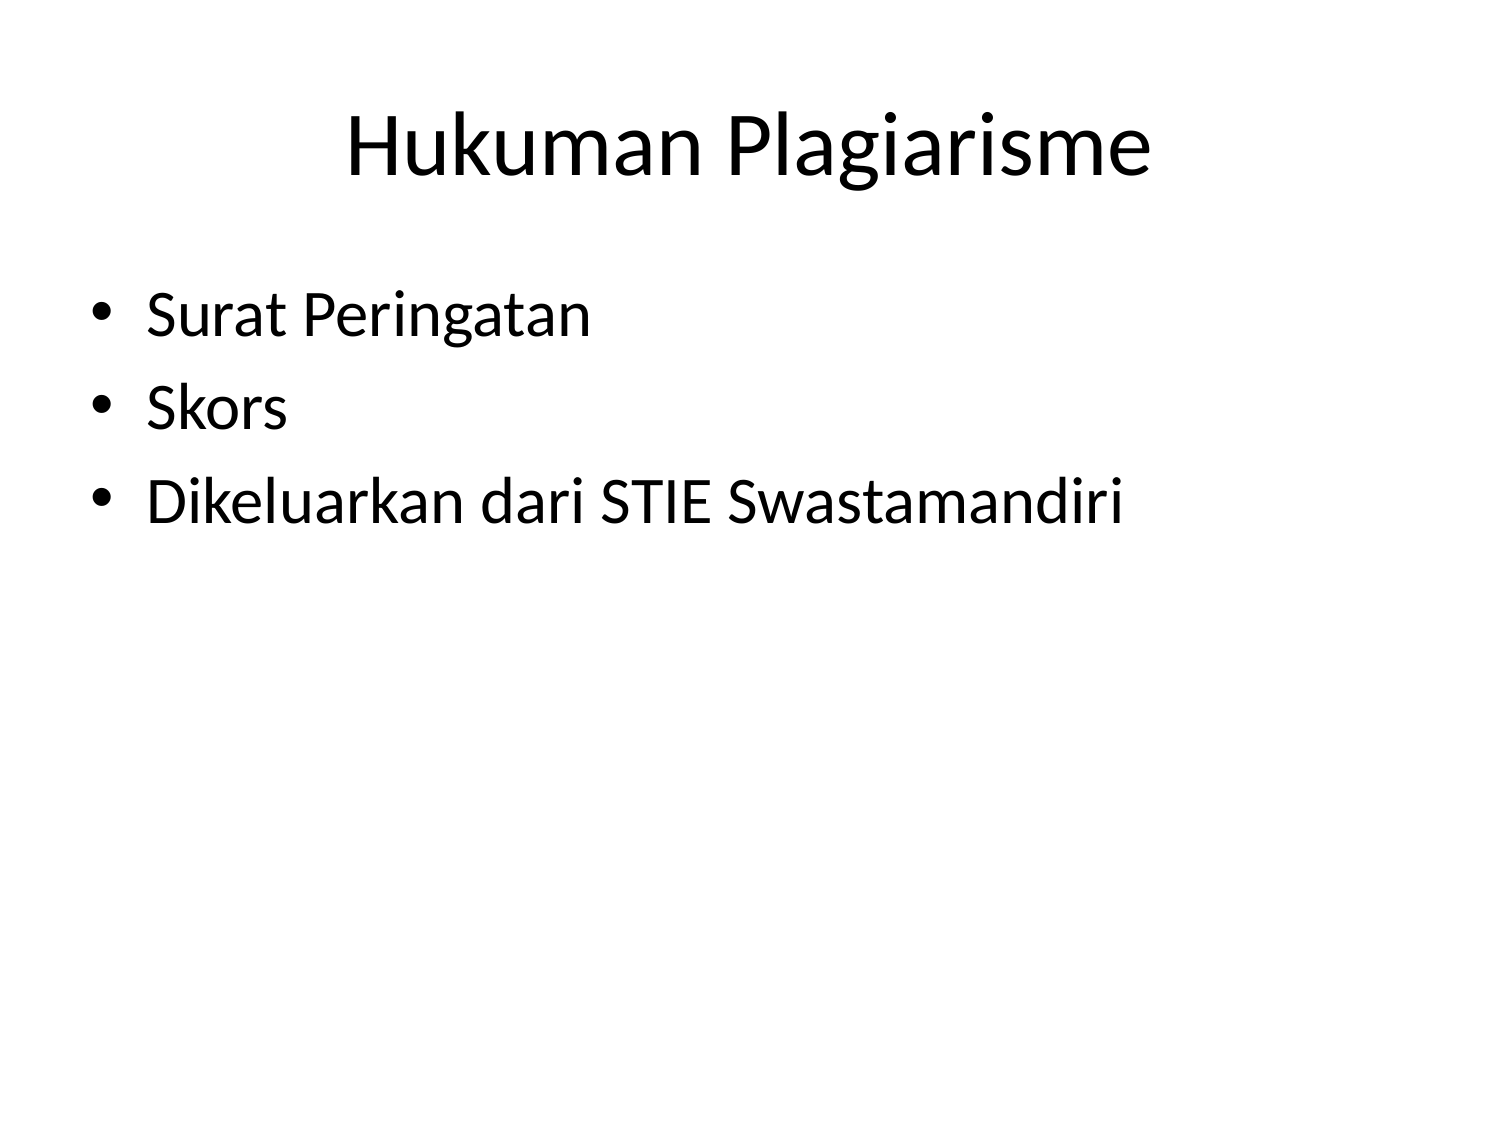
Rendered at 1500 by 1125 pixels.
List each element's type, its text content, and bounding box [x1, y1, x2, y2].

list Surat Peringatan Skors Dikeluarkan dari STIE Swastamandiri [75, 262, 1425, 1005]
title Hukuman Plagiarisme [75, 45, 1425, 233]
